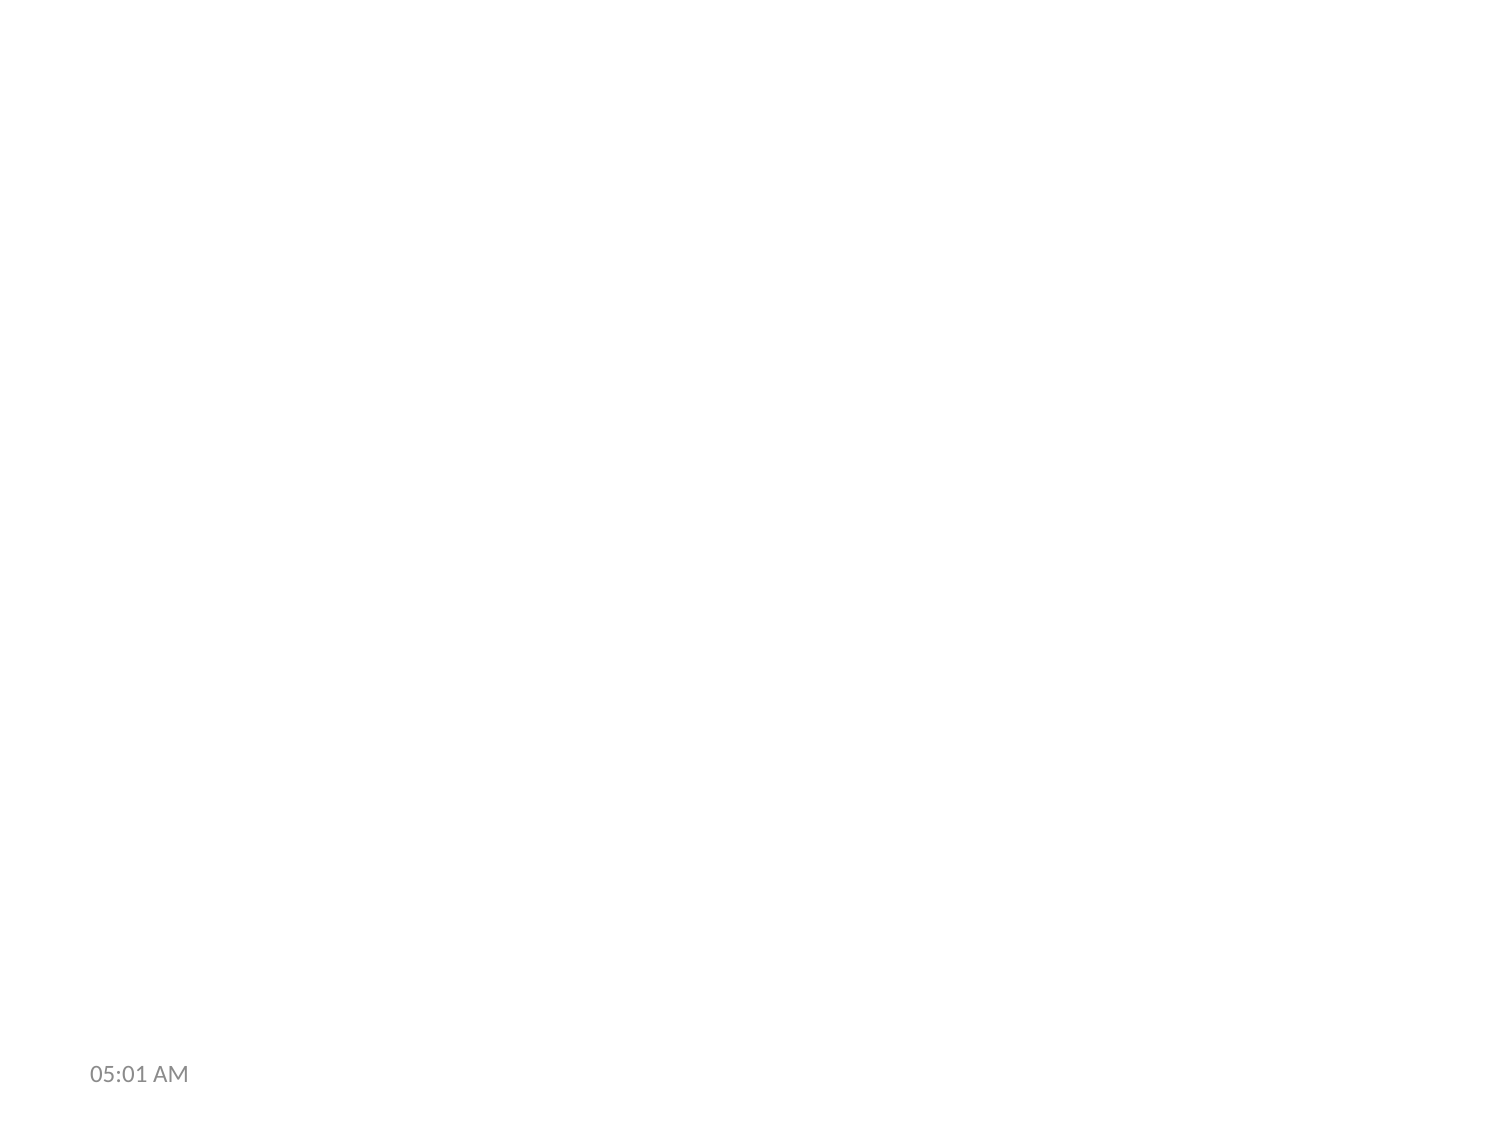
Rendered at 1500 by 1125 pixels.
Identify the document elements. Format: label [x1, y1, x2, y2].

slide_number [75, 1042, 425, 1103]
